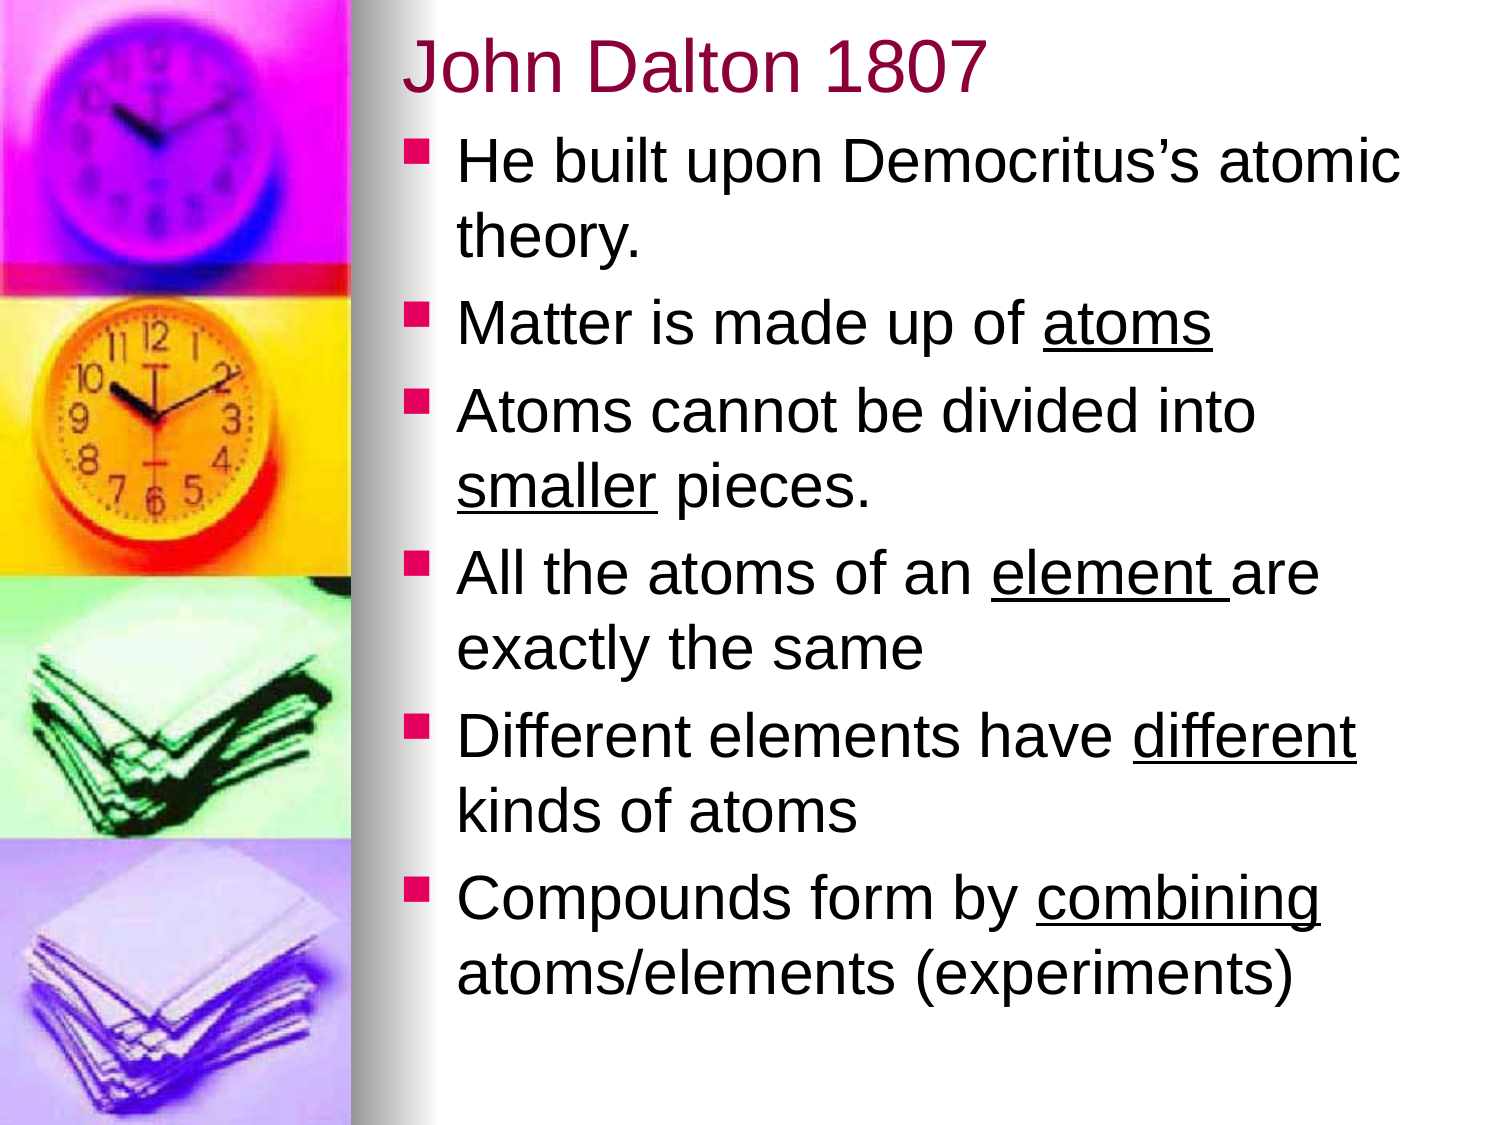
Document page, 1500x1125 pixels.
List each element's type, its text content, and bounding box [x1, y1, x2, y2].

picture [0, 0, 351, 1125]
title John Dalton 1807 [387, 0, 1438, 138]
list He built upon Democritus’s atomic theory. Matter is made up of atoms Atoms cannot be divided into smaller pieces. All the atoms of an element are exactly the same Different elements have different kinds of atoms Compounds form by combining atoms/elements (experiments) [385, 112, 1436, 851]
